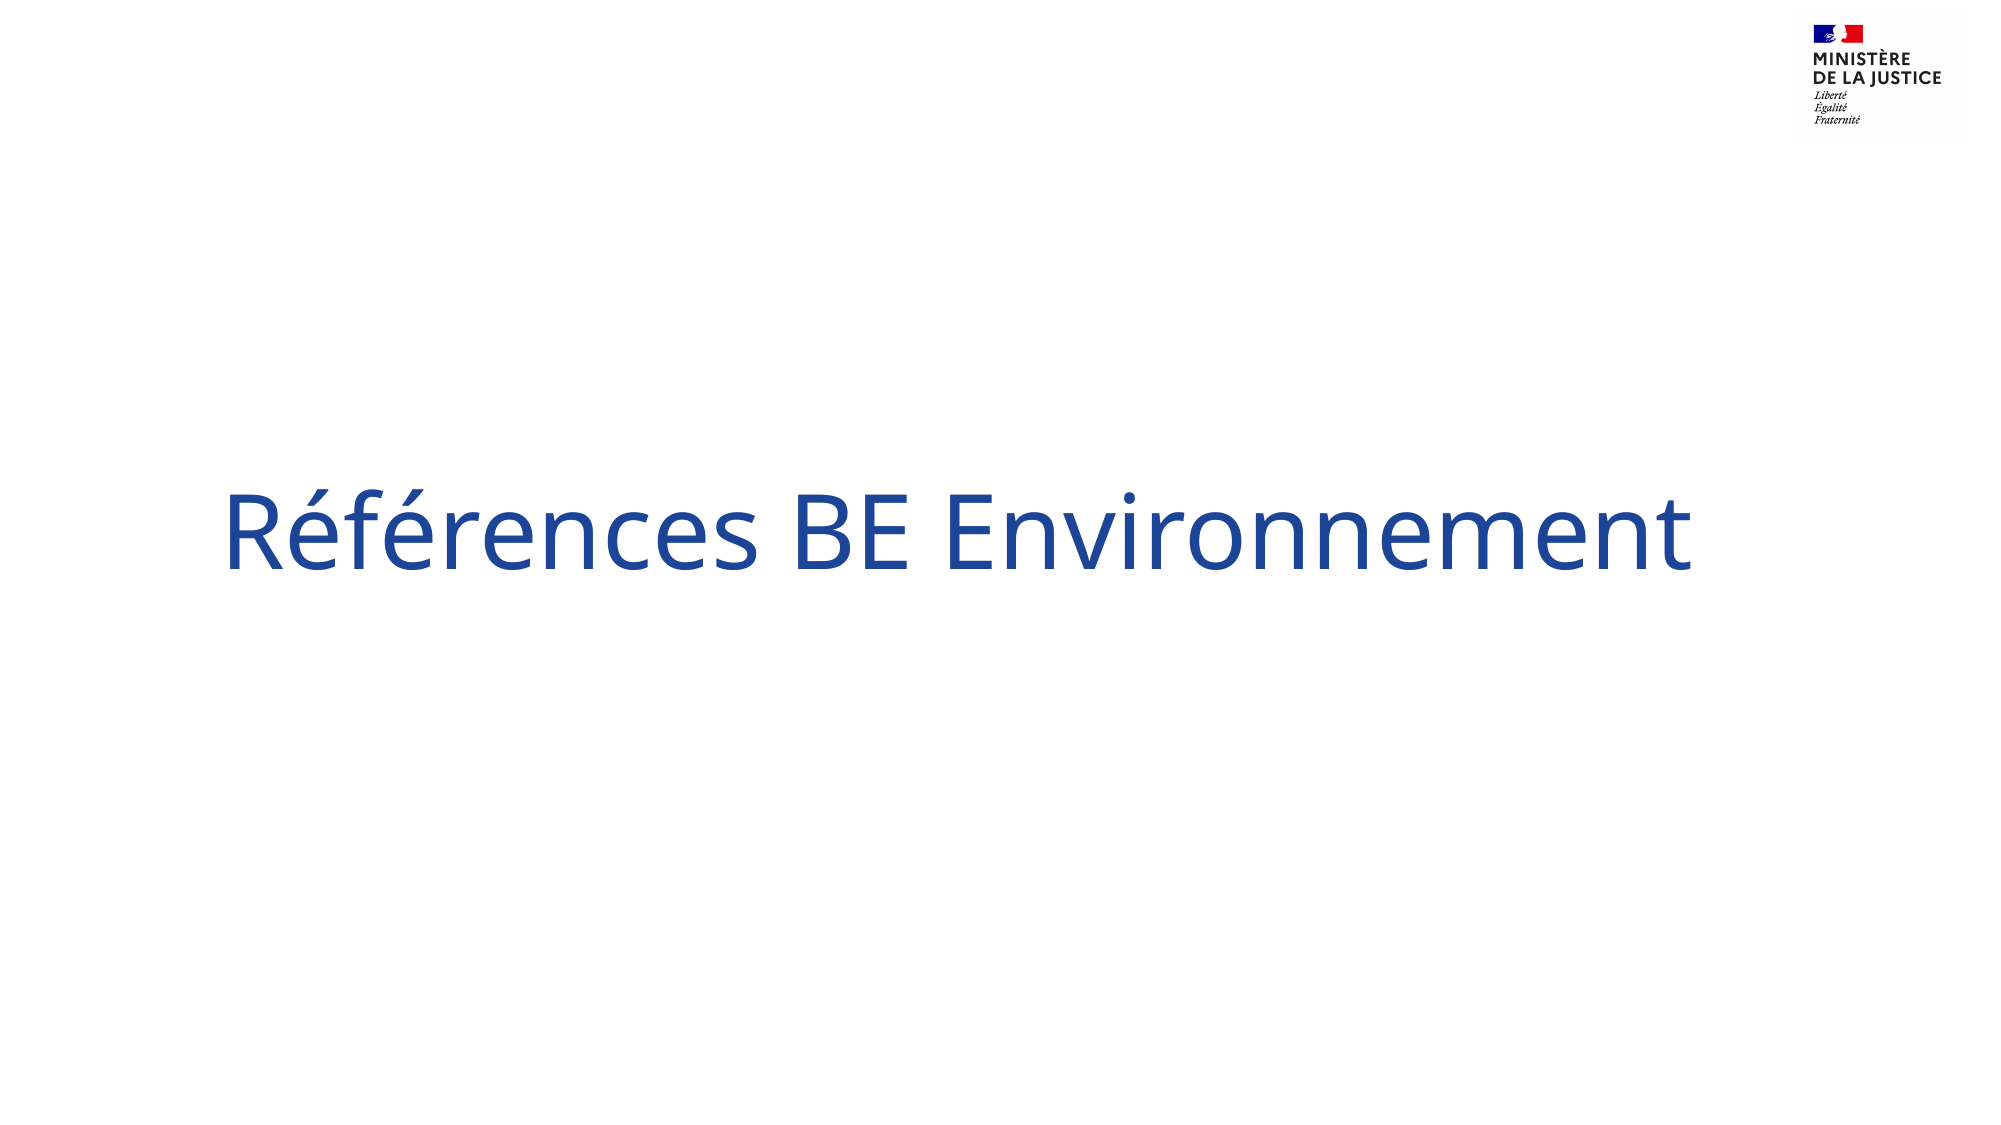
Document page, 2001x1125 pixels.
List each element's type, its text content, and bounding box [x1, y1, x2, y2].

picture [1796, 7, 1962, 142]
text_box Références BE Environnement [220, 402, 1931, 966]
